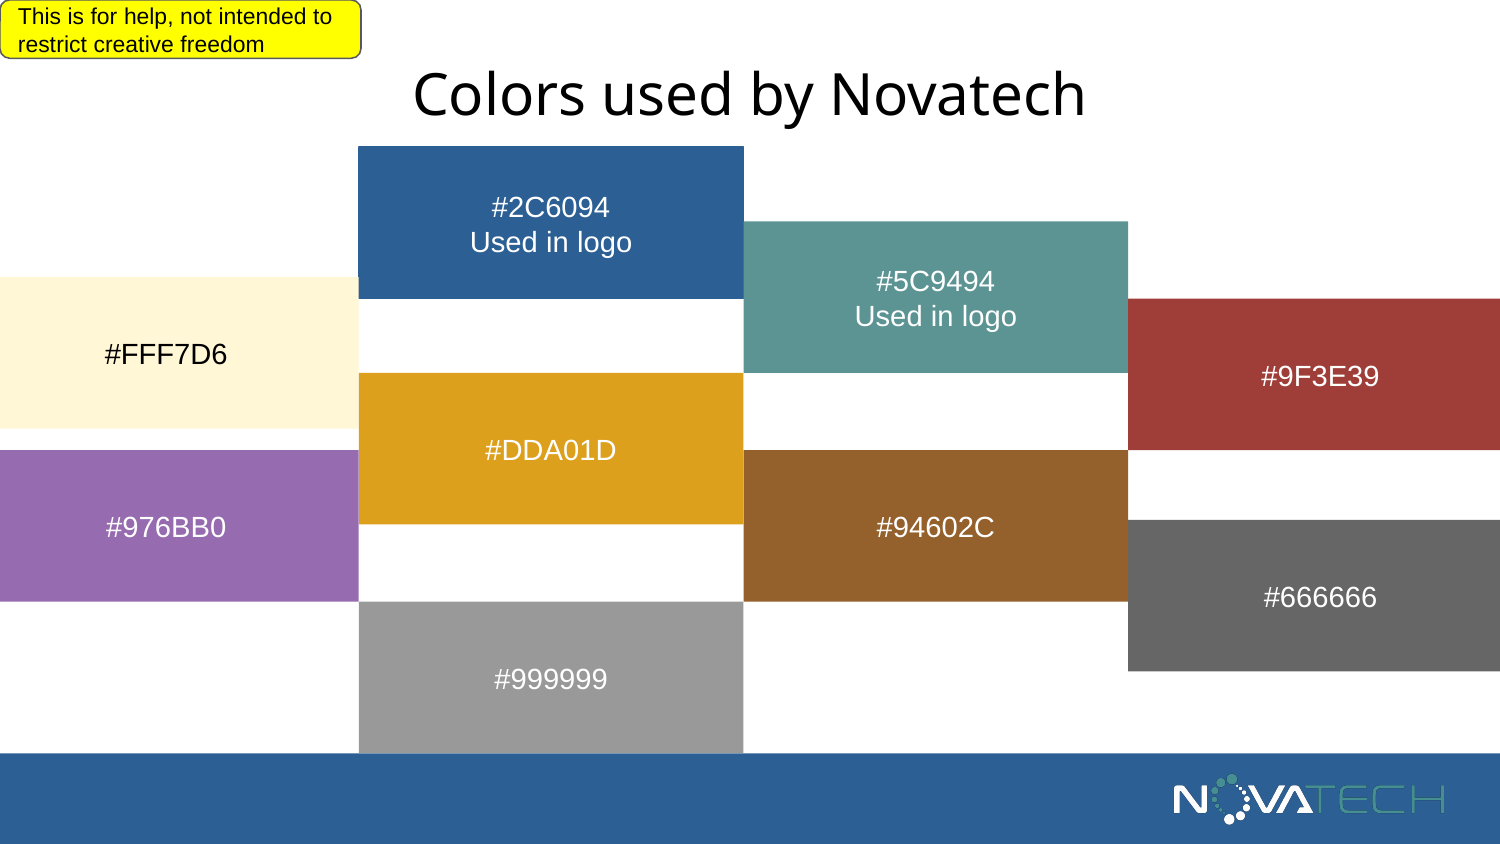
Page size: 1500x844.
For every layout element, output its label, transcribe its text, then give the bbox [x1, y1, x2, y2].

text_box #FFF7D6 [0, 277, 359, 429]
text_box #9F3E39 [1128, 298, 1500, 451]
picture [1168, 770, 1449, 831]
text_box #94602C [743, 450, 1129, 602]
text_box #666666 [1128, 519, 1500, 672]
text_box #999999 [358, 601, 744, 754]
text_box #976BB0 [0, 450, 359, 602]
text_box #5C9494 Used in logo [743, 221, 1129, 373]
text_box This is for help, not intended to restrict creative freedom [0, 0, 362, 59]
text_box #2C6094 Used in logo [358, 147, 744, 299]
title Colors used by Novatech [0, 53, 1500, 148]
text_box #DDA01D [358, 372, 744, 525]
